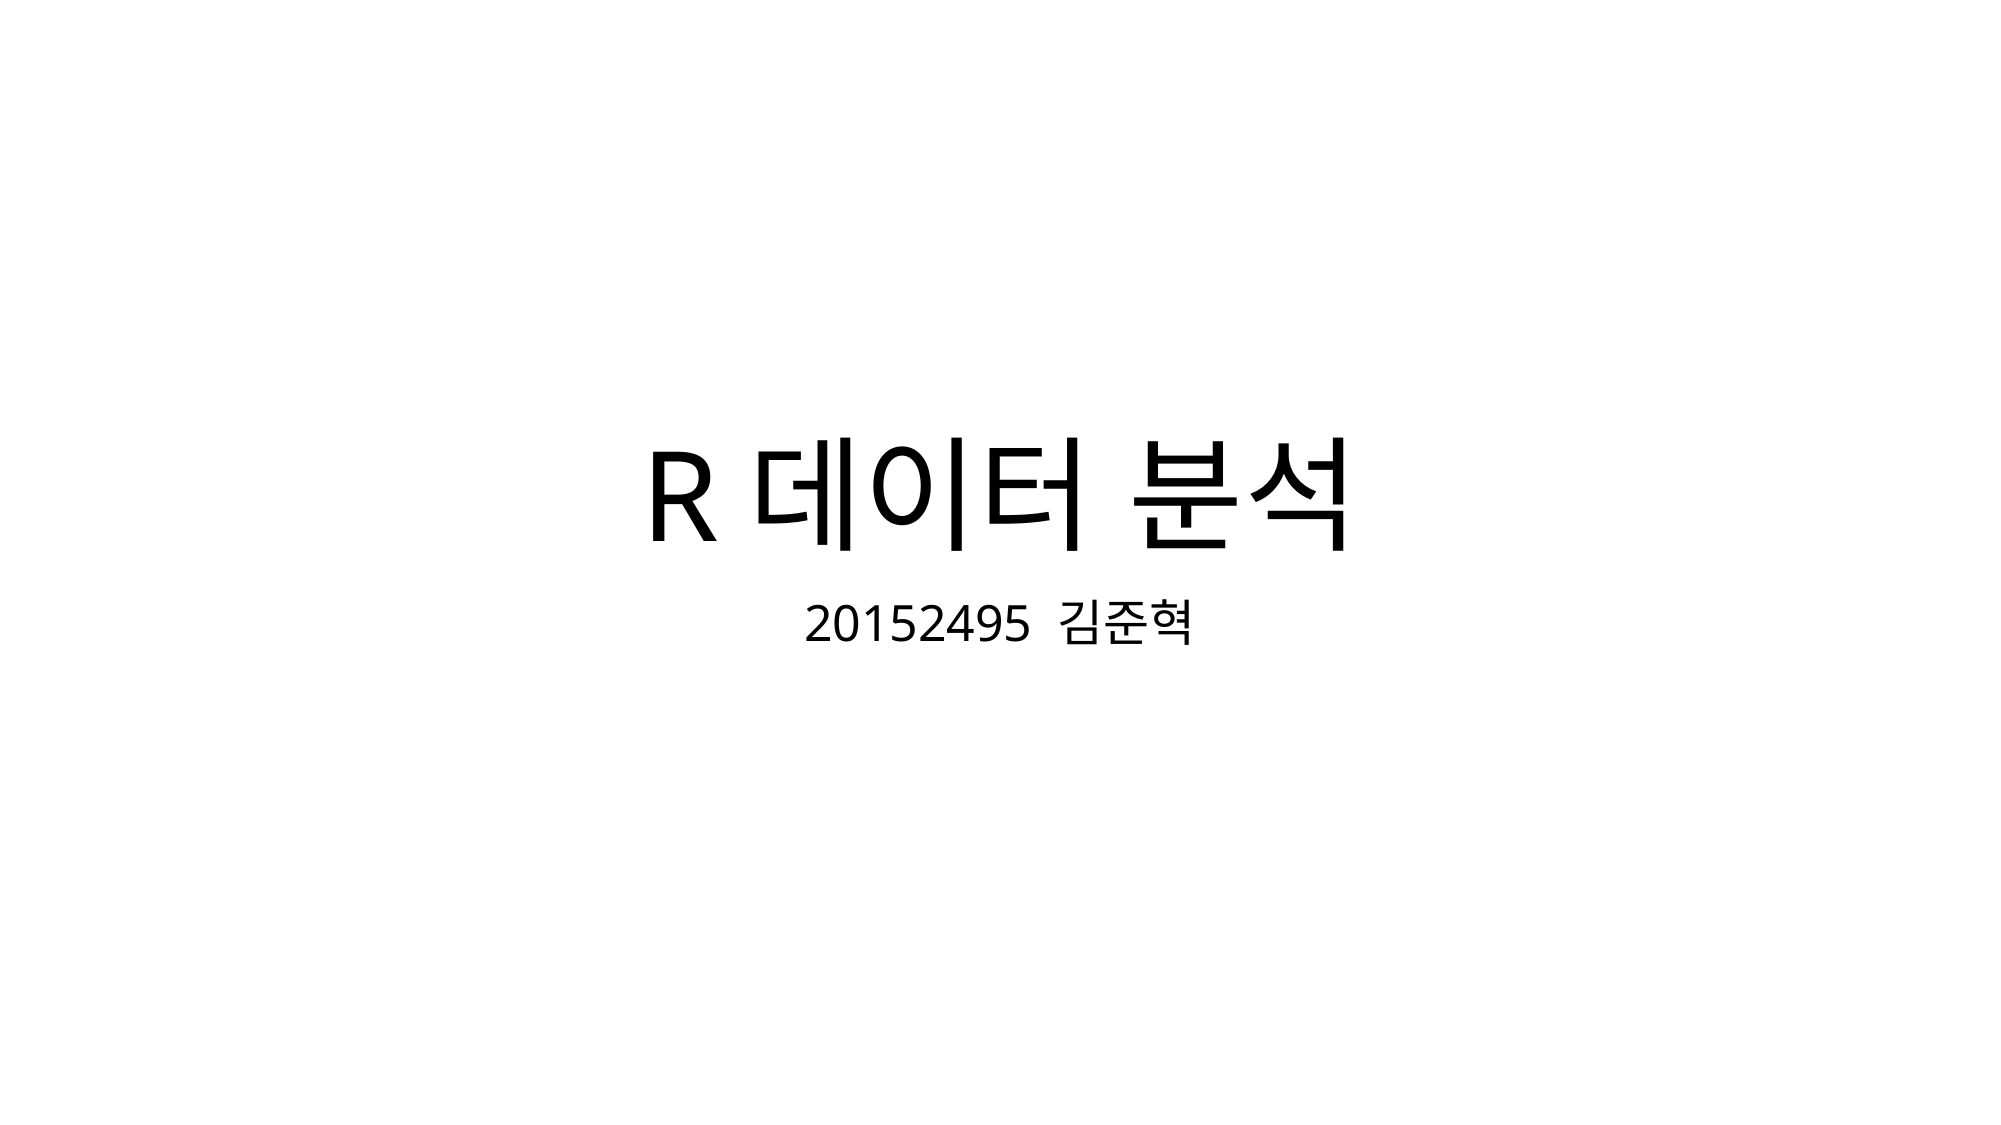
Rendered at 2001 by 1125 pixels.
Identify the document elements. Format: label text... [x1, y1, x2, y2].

title R데이터 분석 [249, 184, 1750, 576]
subtitle 20152495 김준혁 [249, 590, 1750, 863]
